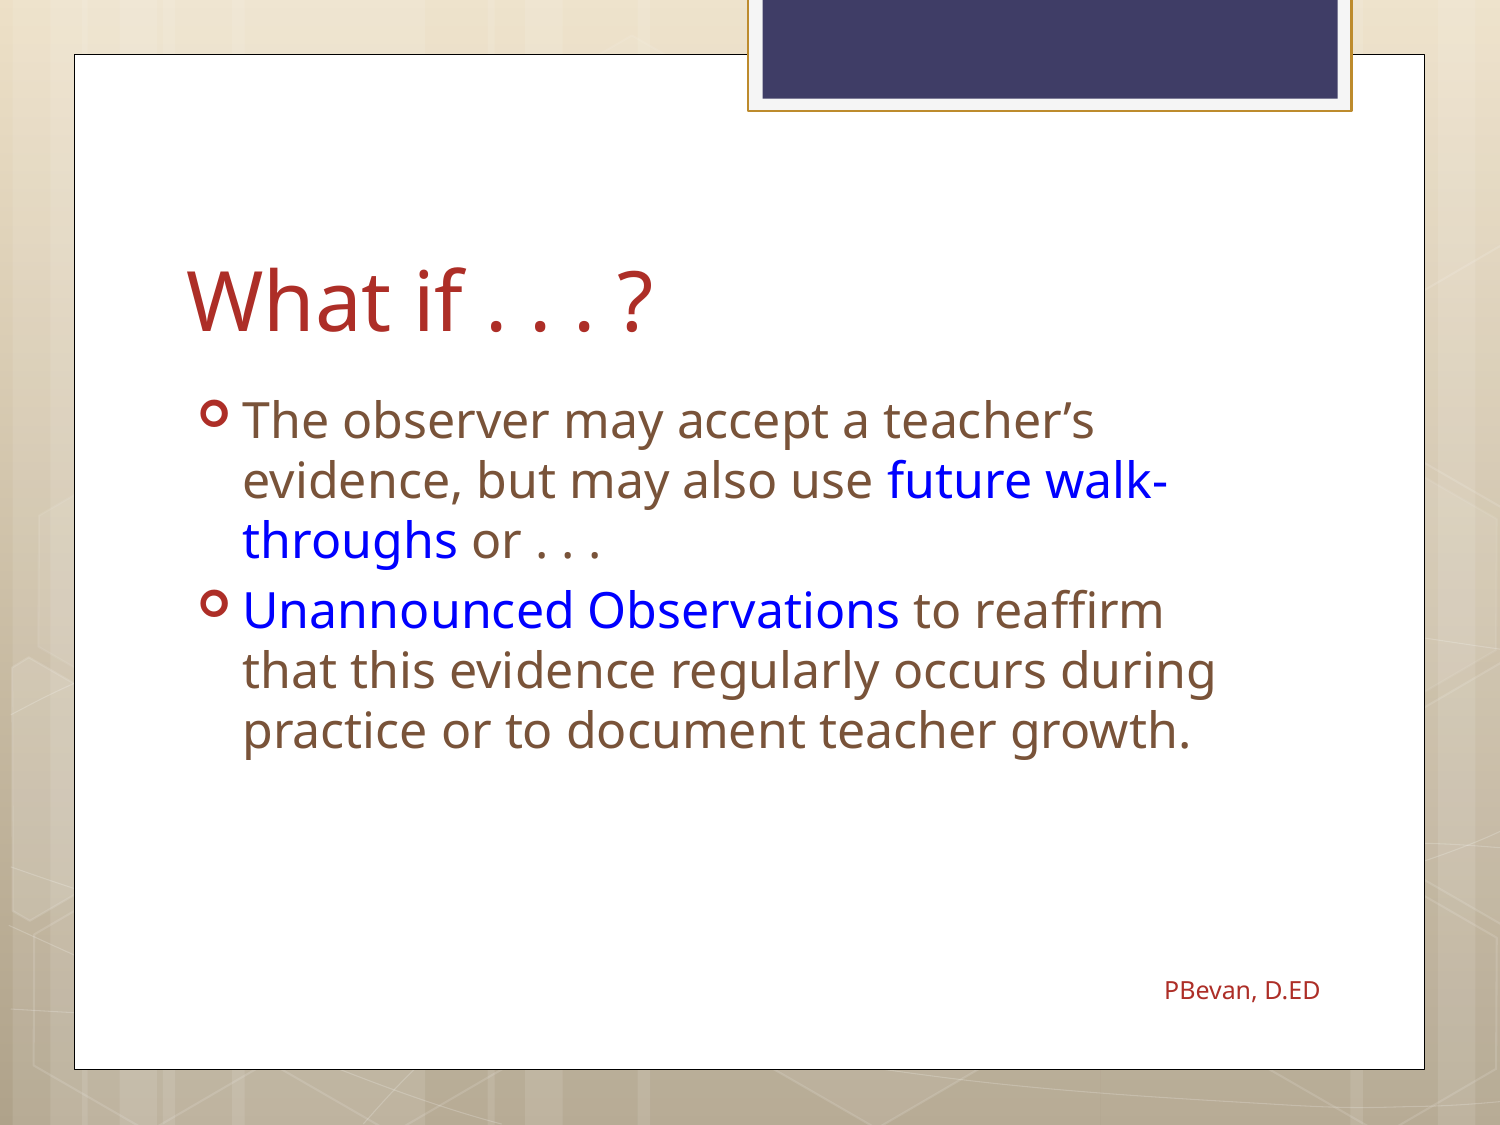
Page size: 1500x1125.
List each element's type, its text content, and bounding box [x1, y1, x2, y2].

list The observer may accept a teacher’s evidence, but may also use future walk-throughs or . . . Unannounced Observations to reaffirm that this evidence regularly occurs during practice or to document teacher growth. [171, 381, 1283, 957]
title What if . . . ? [171, 168, 1324, 357]
footer PBevan, D.ED [761, 960, 1336, 1020]
